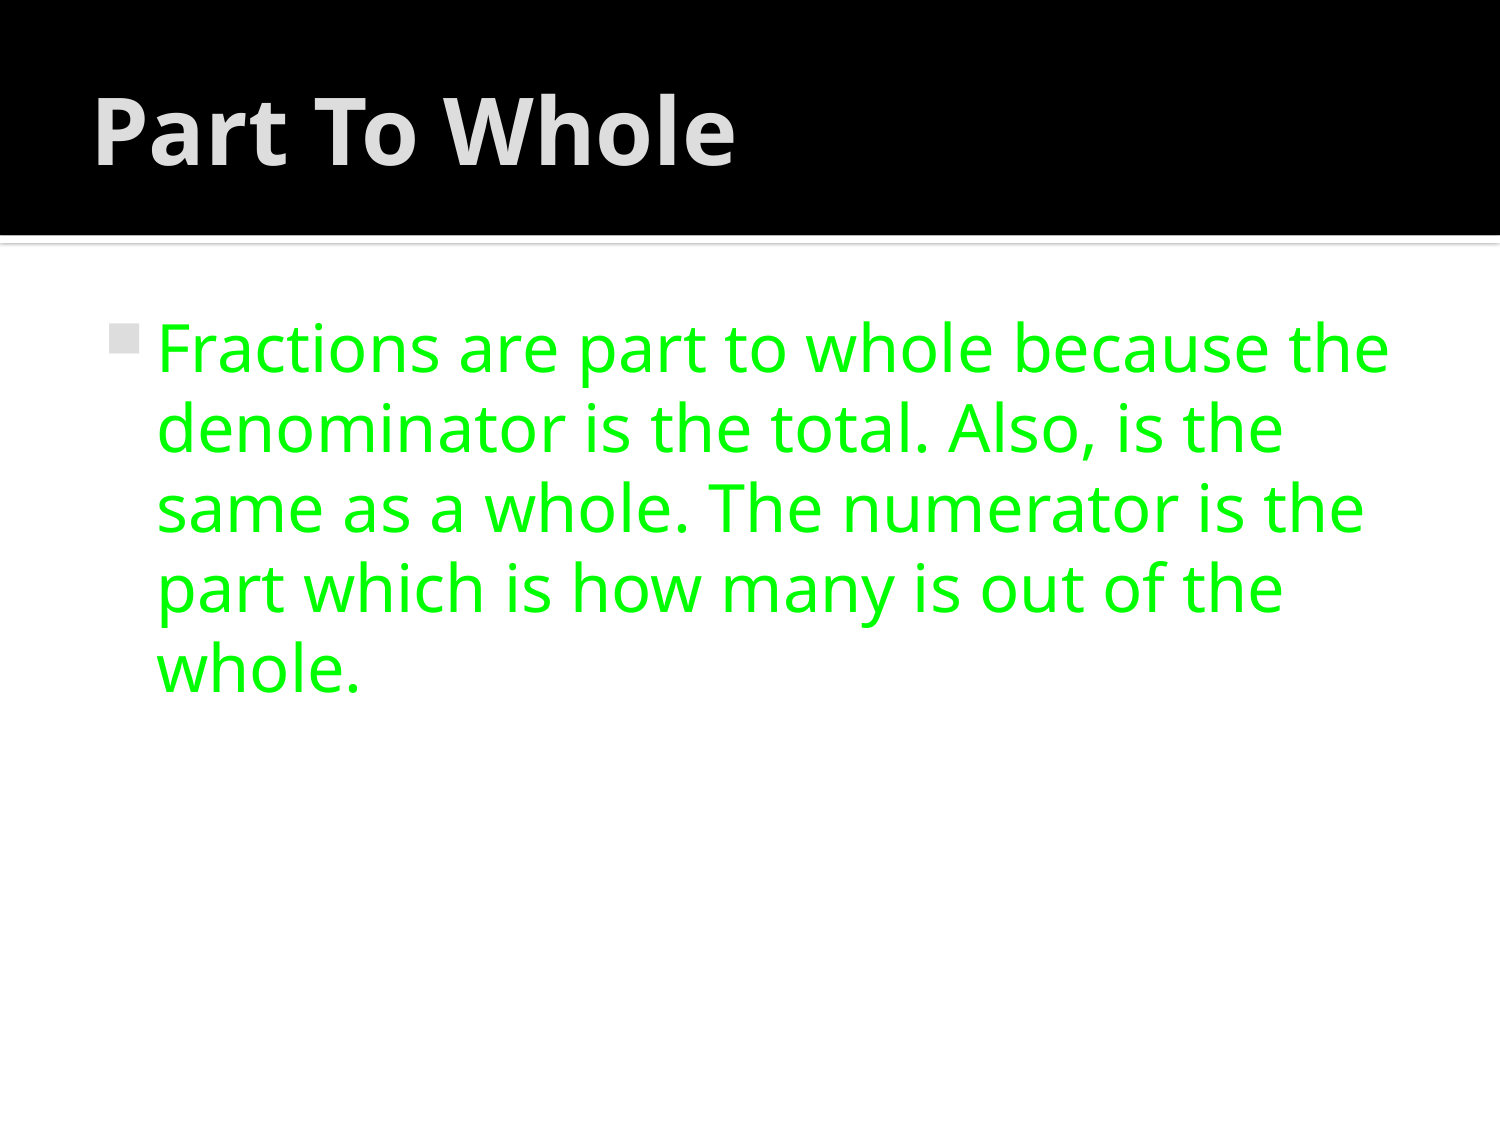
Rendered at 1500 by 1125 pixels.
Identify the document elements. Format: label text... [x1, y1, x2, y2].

list Fractions are part to whole because the denominator is the total. Also, is the same as a whole. The numerator is the part which is how many is out of the whole. [75, 291, 1425, 1050]
title Part To Whole [75, 25, 1425, 231]
